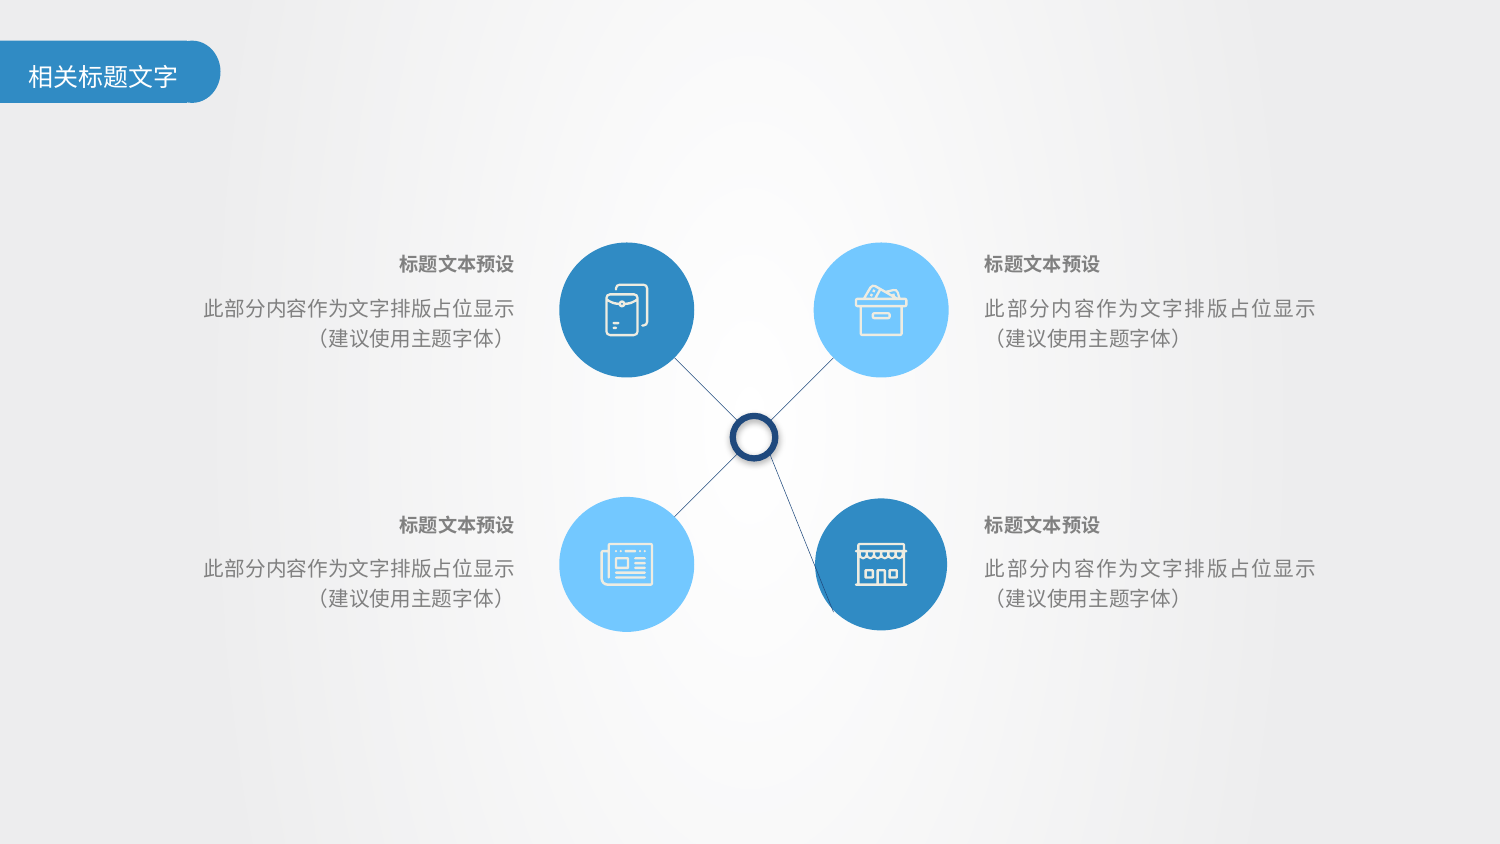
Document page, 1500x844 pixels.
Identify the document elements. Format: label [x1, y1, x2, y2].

picture [0, 0, 1500, 844]
text_box [167, 505, 531, 619]
text_box [167, 244, 531, 358]
text_box [969, 244, 1333, 358]
text_box [559, 242, 949, 633]
text_box [969, 505, 1333, 619]
